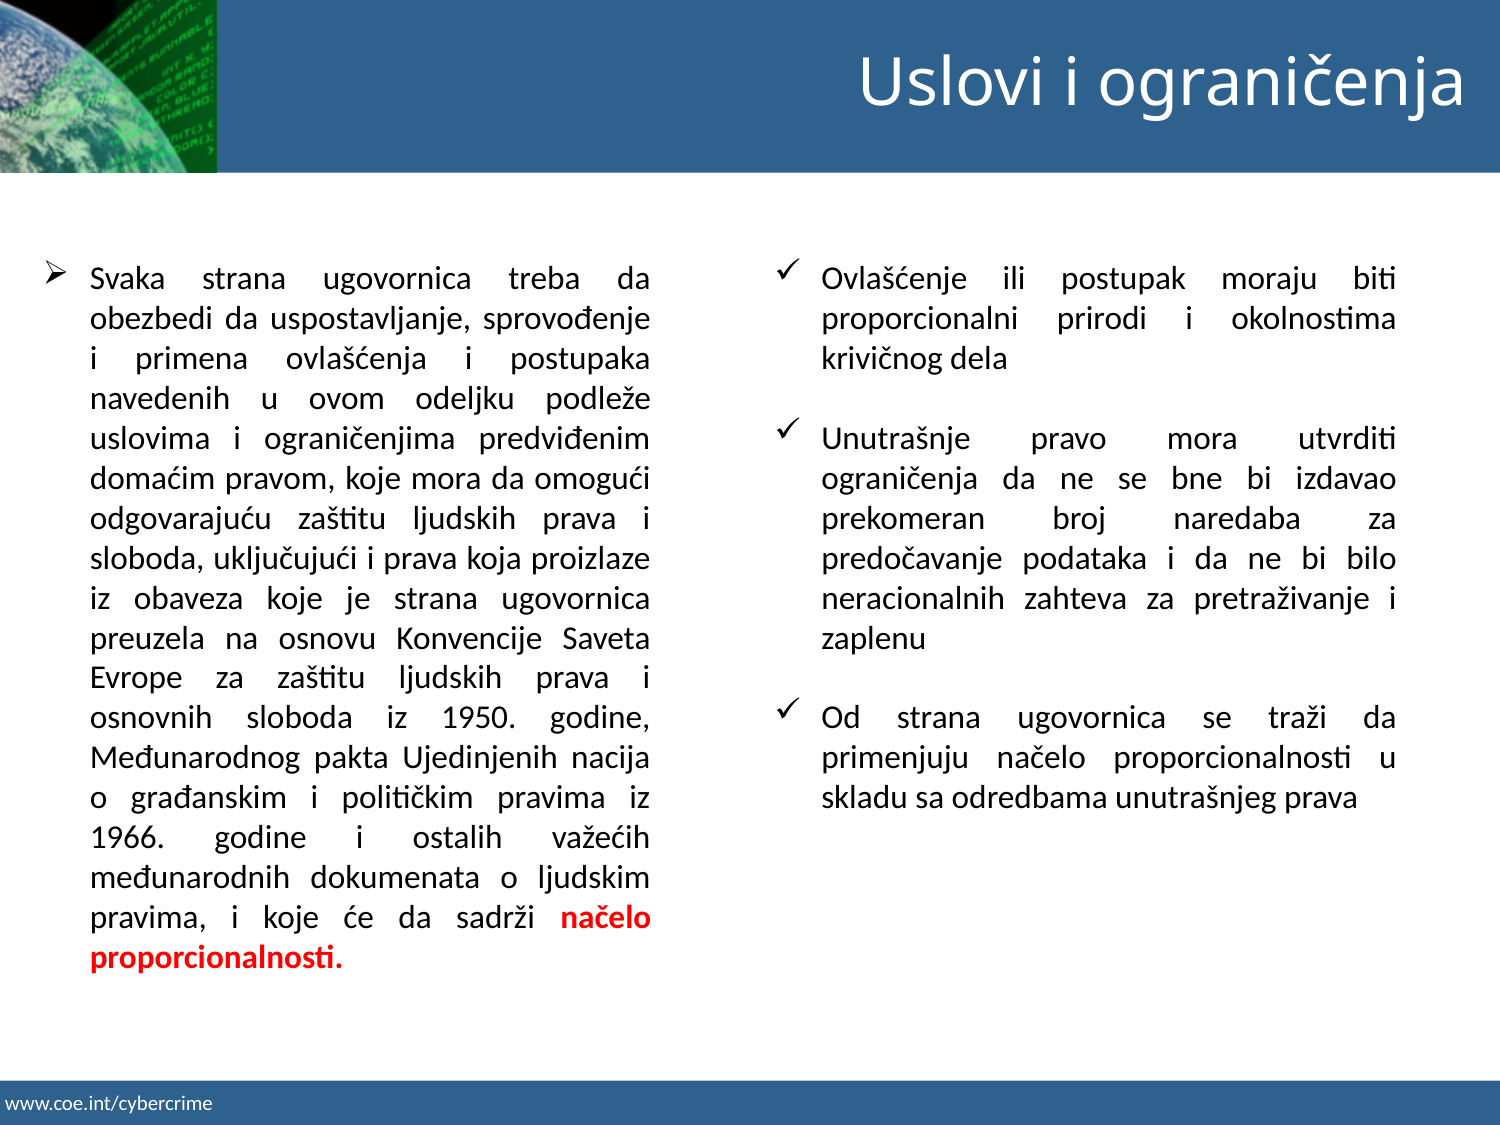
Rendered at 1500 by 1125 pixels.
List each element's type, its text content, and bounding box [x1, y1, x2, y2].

text_box Uslovi i ograničenja [230, 31, 1483, 126]
picture [0, 0, 217, 173]
text_box Svaka strana ugovornica treba da obezbedi da uspostavljanje, sprovođenje i primena ovlašćenja i postupaka navedenih u ovom odeljku podleže uslovima i ograničenjima predviđenim domaćim pravom, koje mora da omogući odgovarajuću zaštitu ljudskih prava i sloboda, uključujući i prava koja proizlaze iz obaveza koje je strana ugovornica preuzela na osnovu Konvencije Saveta Evrope za zaštitu ljudskih prava i osnovnih sloboda iz 1950. godine, Međunarodnog pakta Ujedinjenih nacija o građanskim i političkim pravima iz 1966. godine i ostalih važećih međunarodnih dokumenata o ljudskim pravima, i koje će da sadrži načelo proporcionalnosti. [28, 249, 667, 983]
text_box Ovlašćenje ili postupak moraju biti proporcionalni prirodi i okolnostima krivičnog dela Unutrašnje pravo mora utvrditi ograničenja da ne se bne bi izdavao prekomeran broj naredaba za predočavanje podataka i da ne bi bilo neracionalnih zahteva za pretraživanje i zaplenu Od strana ugovornica se traži da primenjuju načelo proporcionalnosti u skladu sa odredbama unutrašnjeg prava [759, 249, 1413, 823]
